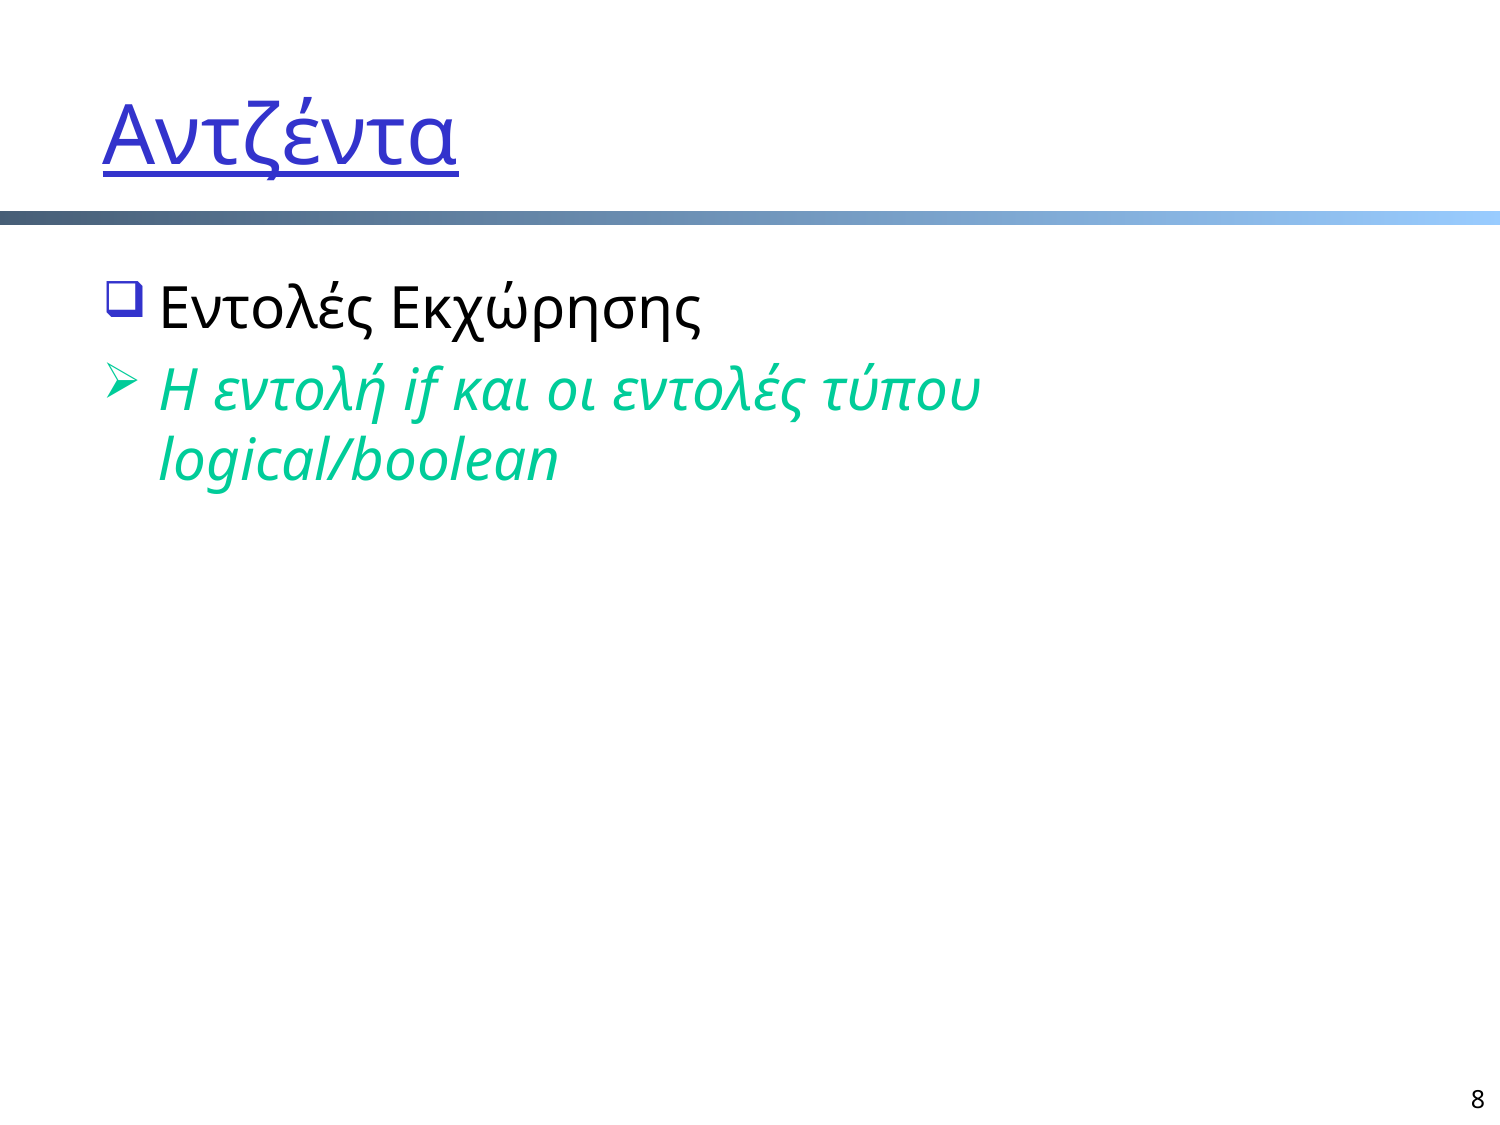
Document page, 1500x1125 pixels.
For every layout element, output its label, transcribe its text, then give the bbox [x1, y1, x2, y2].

slide_number 8 [1150, 1049, 1500, 1125]
text_box Εντολές Εκχώρησης Η εντολή if και οι εντολές τύπου logical/boolean [87, 262, 1400, 1027]
text_box Αντζέντα [87, 37, 1365, 226]
